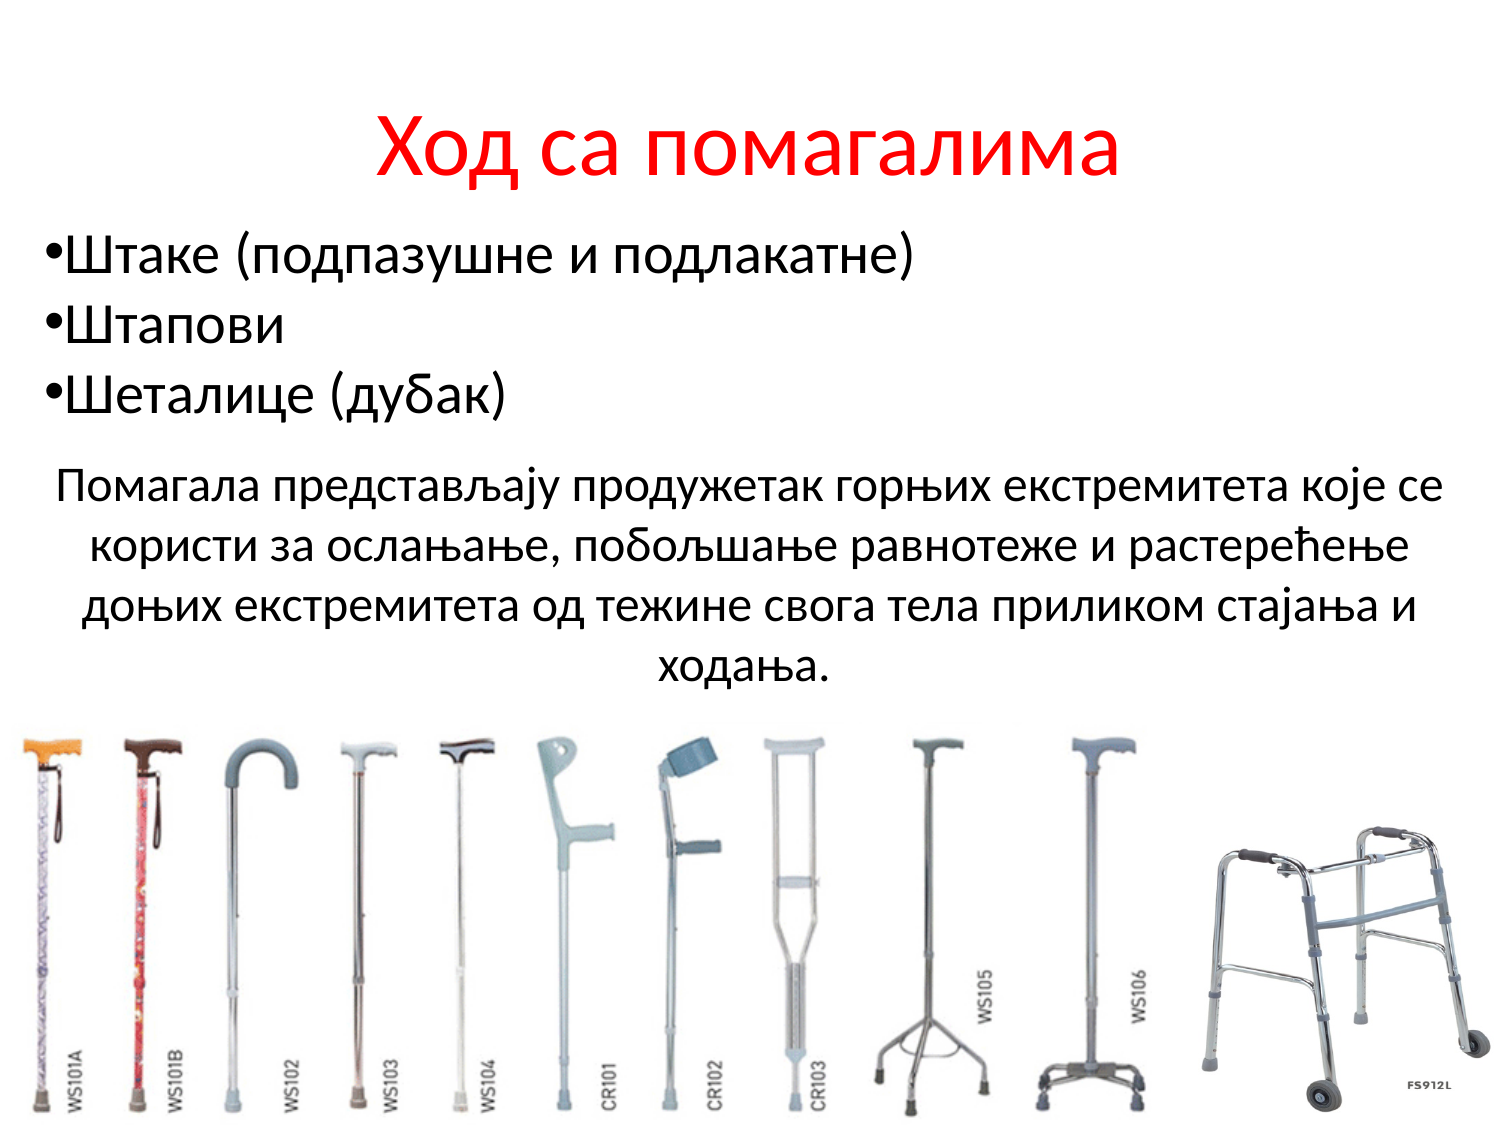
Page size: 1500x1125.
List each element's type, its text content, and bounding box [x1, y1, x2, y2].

title Ход са помагалима [75, 45, 1425, 208]
picture [1187, 812, 1500, 1125]
picture [0, 722, 1152, 1125]
text_box Штаке (подпазушне и подлакатне) Штапови Шеталице (дубак) [29, 208, 1500, 433]
text_box Помагала представљају продужетак горњих екстремитета које се користи за ослањање, побољшање равнотеже и растерећење доњих екстремитета од тежине свога тела приликом стајања и ходања. [0, 444, 1500, 700]
